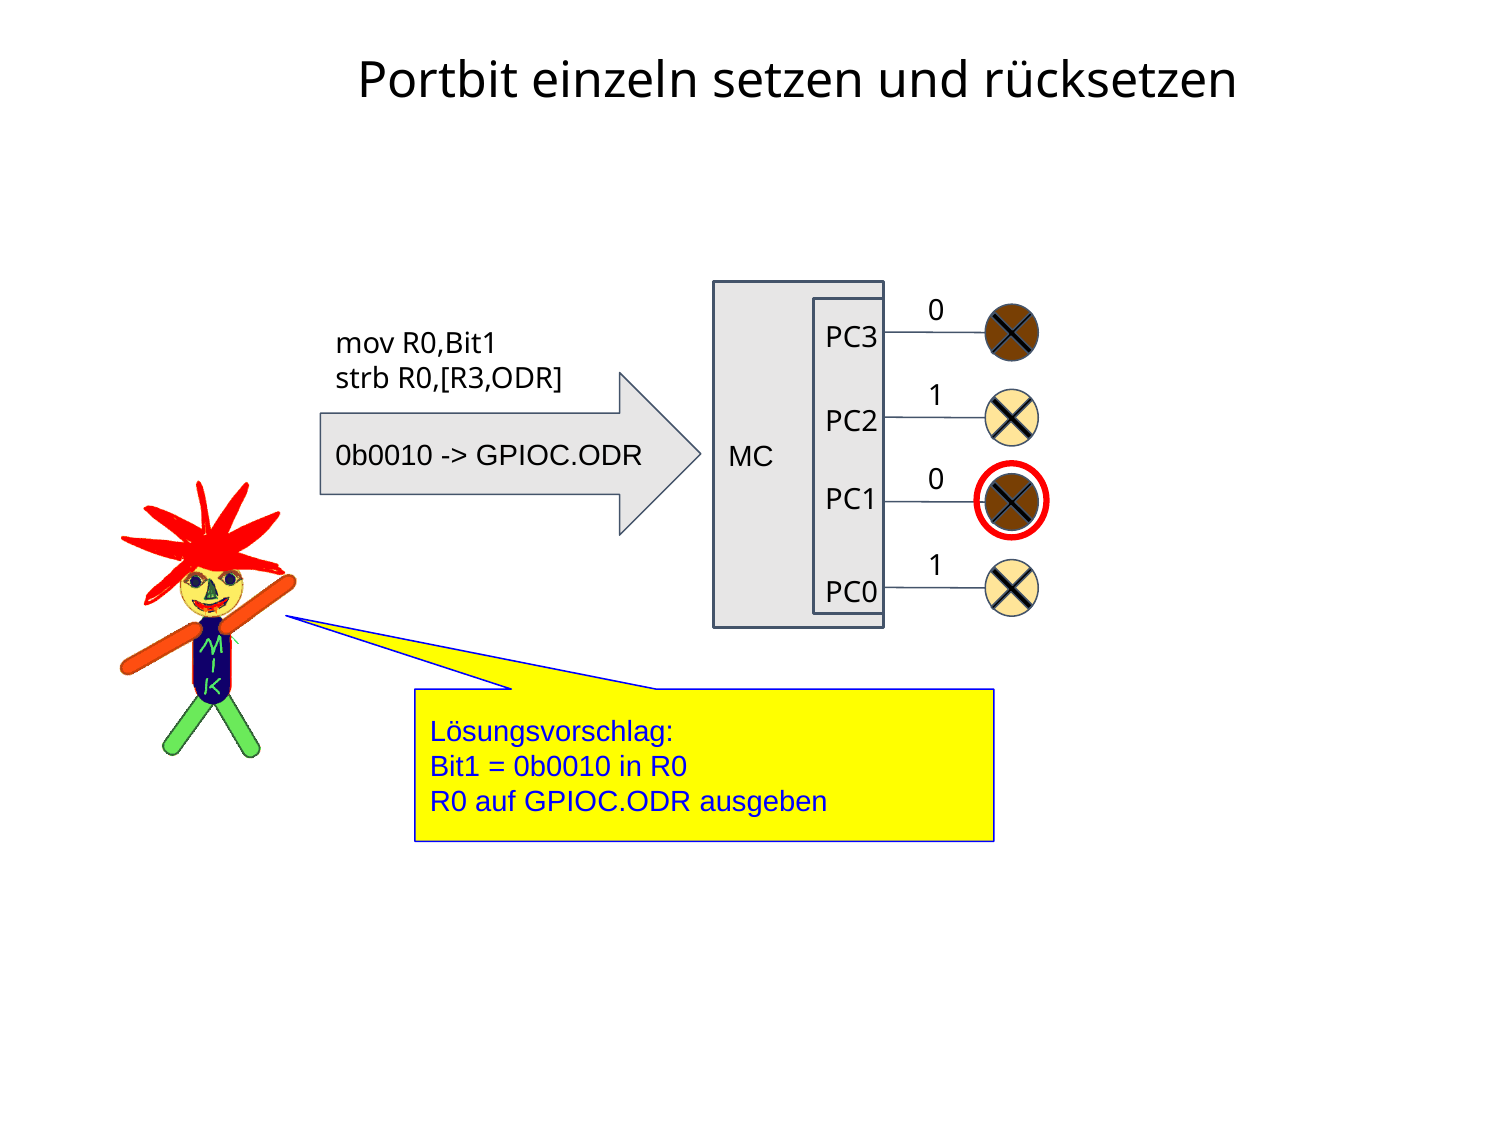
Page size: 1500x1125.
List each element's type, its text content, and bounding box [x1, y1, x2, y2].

text_box [813, 298, 877, 614]
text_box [882, 275, 1051, 360]
text_box 0b0010 -> GPIOC.ODR [320, 372, 701, 536]
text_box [882, 360, 1051, 445]
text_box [882, 445, 1051, 531]
text_box MC [713, 281, 877, 628]
text_box mov R0,Bit1 strb R0,[R3,ODR] [320, 309, 597, 405]
text_box PC0 [810, 558, 877, 617]
title Portbit einzeln setzen und rücksetzen [160, 41, 1436, 116]
picture [100, 473, 308, 765]
text_box Lösungsvorschlag: Bit1 = 0b0010 in R0 R0 auf GPIOC.ODR ausgeben [312, 620, 994, 842]
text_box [882, 531, 1051, 628]
